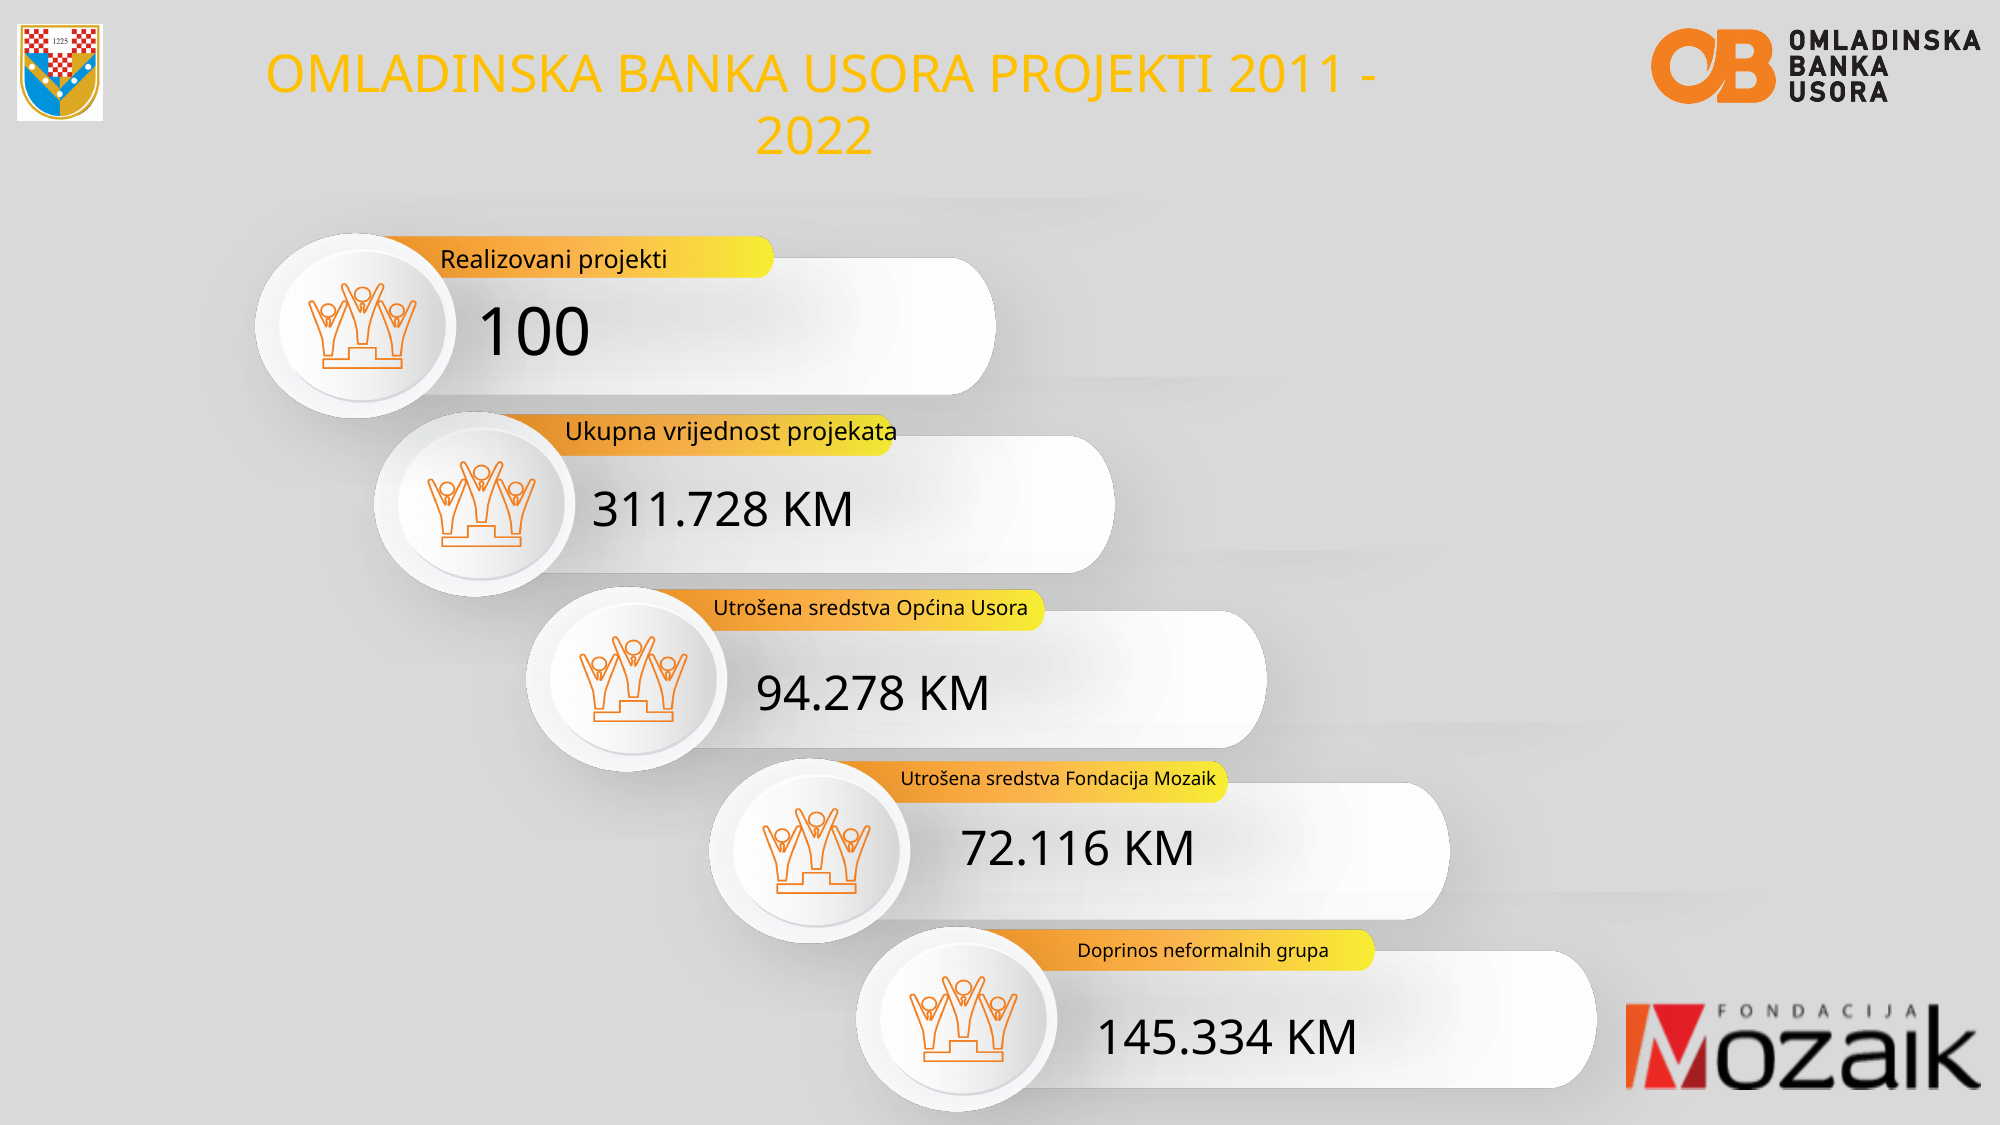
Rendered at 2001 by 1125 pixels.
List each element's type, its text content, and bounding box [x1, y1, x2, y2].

picture [151, 198, 1981, 1125]
picture [17, 24, 103, 121]
text_box OMLADINSKA BANKA USORA PROJEKTI 2011 - 2022 [225, 32, 1419, 173]
picture [1651, 28, 1981, 104]
